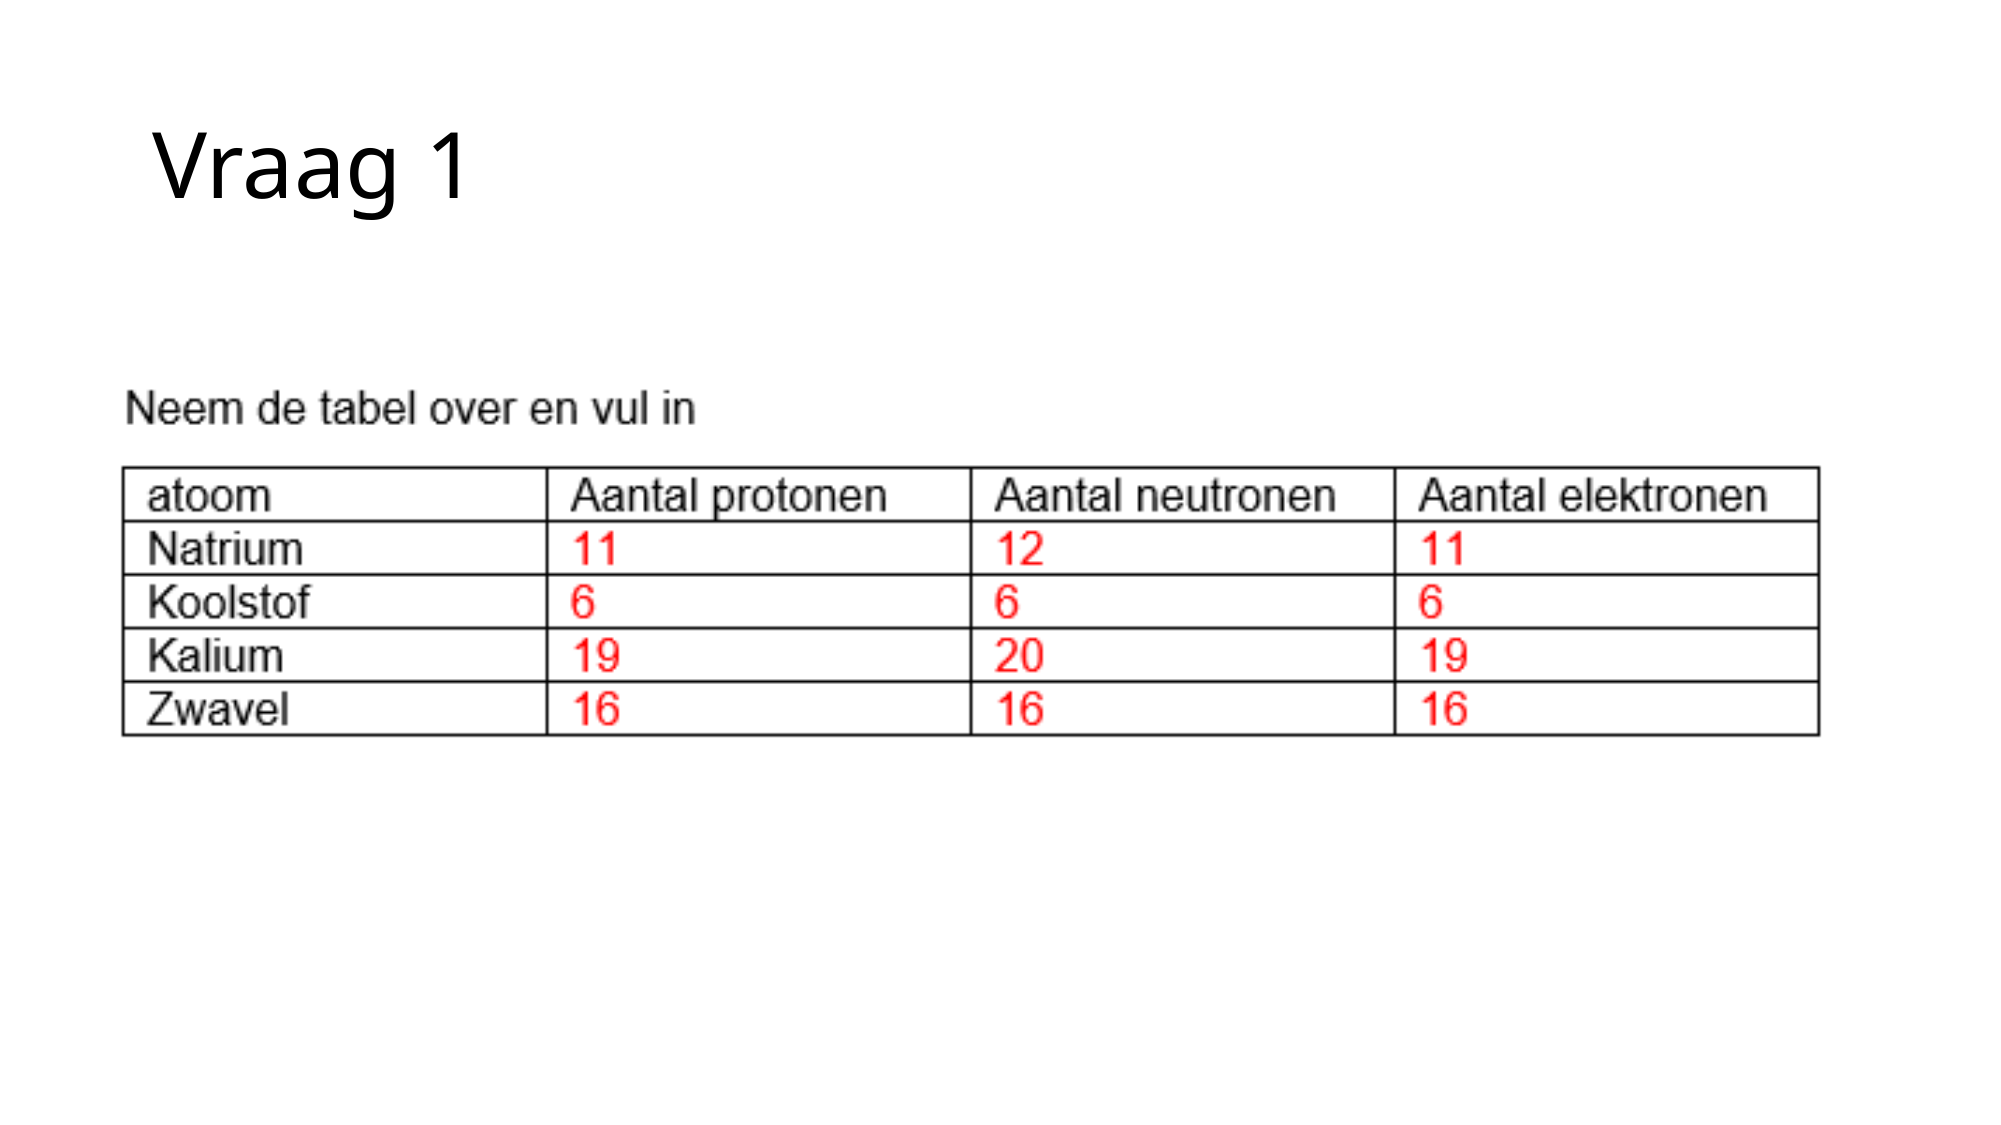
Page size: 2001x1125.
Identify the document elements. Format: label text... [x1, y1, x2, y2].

picture [103, 349, 1897, 788]
title Vraag 1 [137, 59, 1863, 278]
